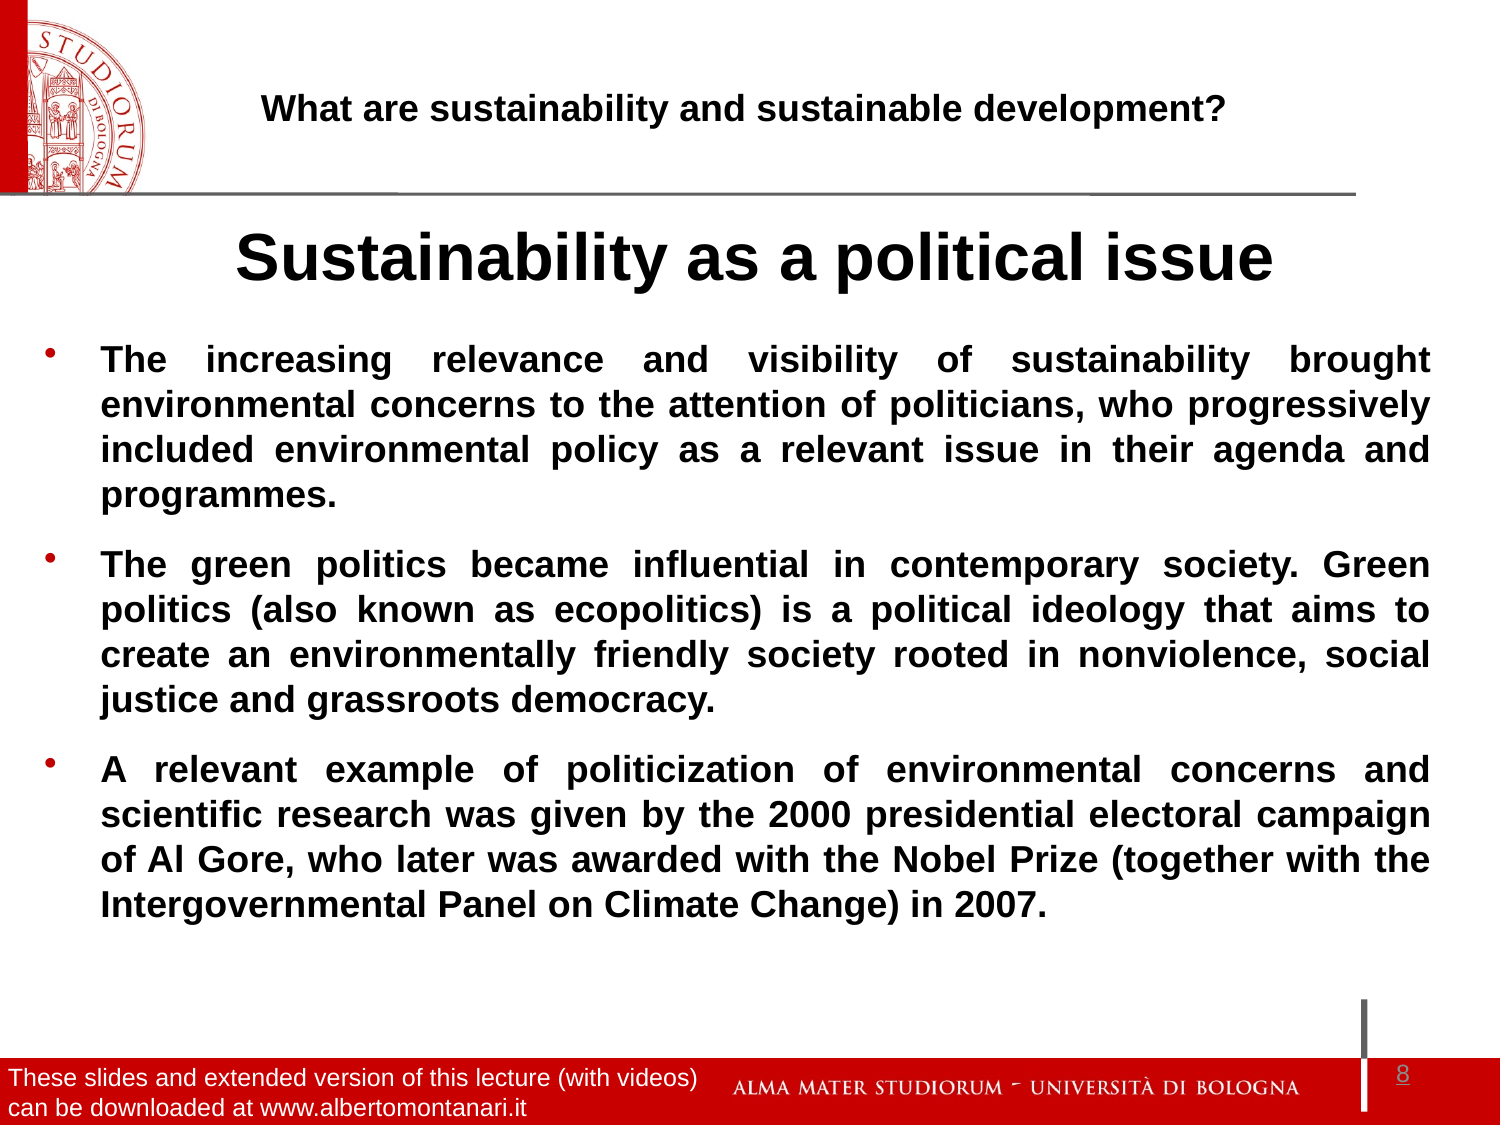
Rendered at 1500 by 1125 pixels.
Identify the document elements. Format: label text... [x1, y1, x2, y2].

picture [28, 16, 151, 192]
list The increasing relevance and visibility of sustainability brought environmental concerns to the attention of politicians, who progressively included environmental policy as a relevant issue in their agenda and programmes. The green politics became influential in contemporary society. Green politics (also known as ecopolitics) is a political ideology that aims to create an environmentally friendly society rooted in nonviolence, social justice and grassroots democracy. A relevant example of politicization of environmental concerns and scientific research was given by the 2000 presidential electoral campaign of Al Gore, who later was awarded with the Nobel Prize (together with the Intergovernmental Panel on Climate Change) in 2007. [29, 328, 1447, 981]
slide_number 8 [1074, 1042, 1425, 1103]
text_box Sustainability as a political issue [35, 206, 1477, 302]
picture [0, 1058, 1500, 1125]
